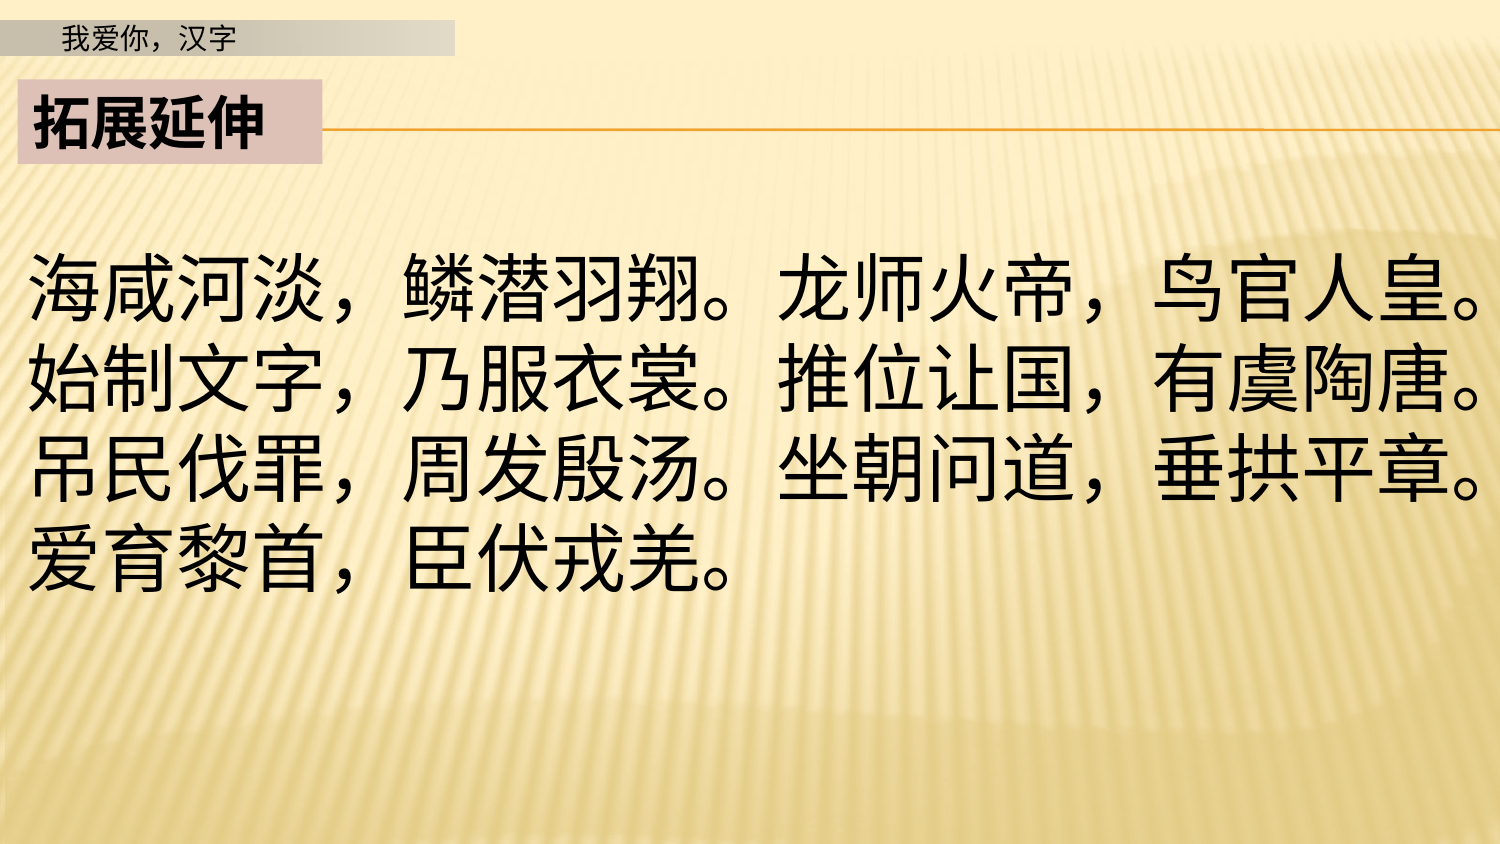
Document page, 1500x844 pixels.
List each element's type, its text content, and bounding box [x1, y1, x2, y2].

text_box 海咸河淡，鳞潜羽翔。龙师火帝，鸟官人皇。 始制文字，乃服衣裳。推位让国，有虞陶唐。 吊民伐罪，周发殷汤。坐朝问道，垂拱平章。 爱育黎首，臣伏戎羌。 [11, 234, 1477, 610]
text_box 拓展延伸 [17, 79, 323, 164]
